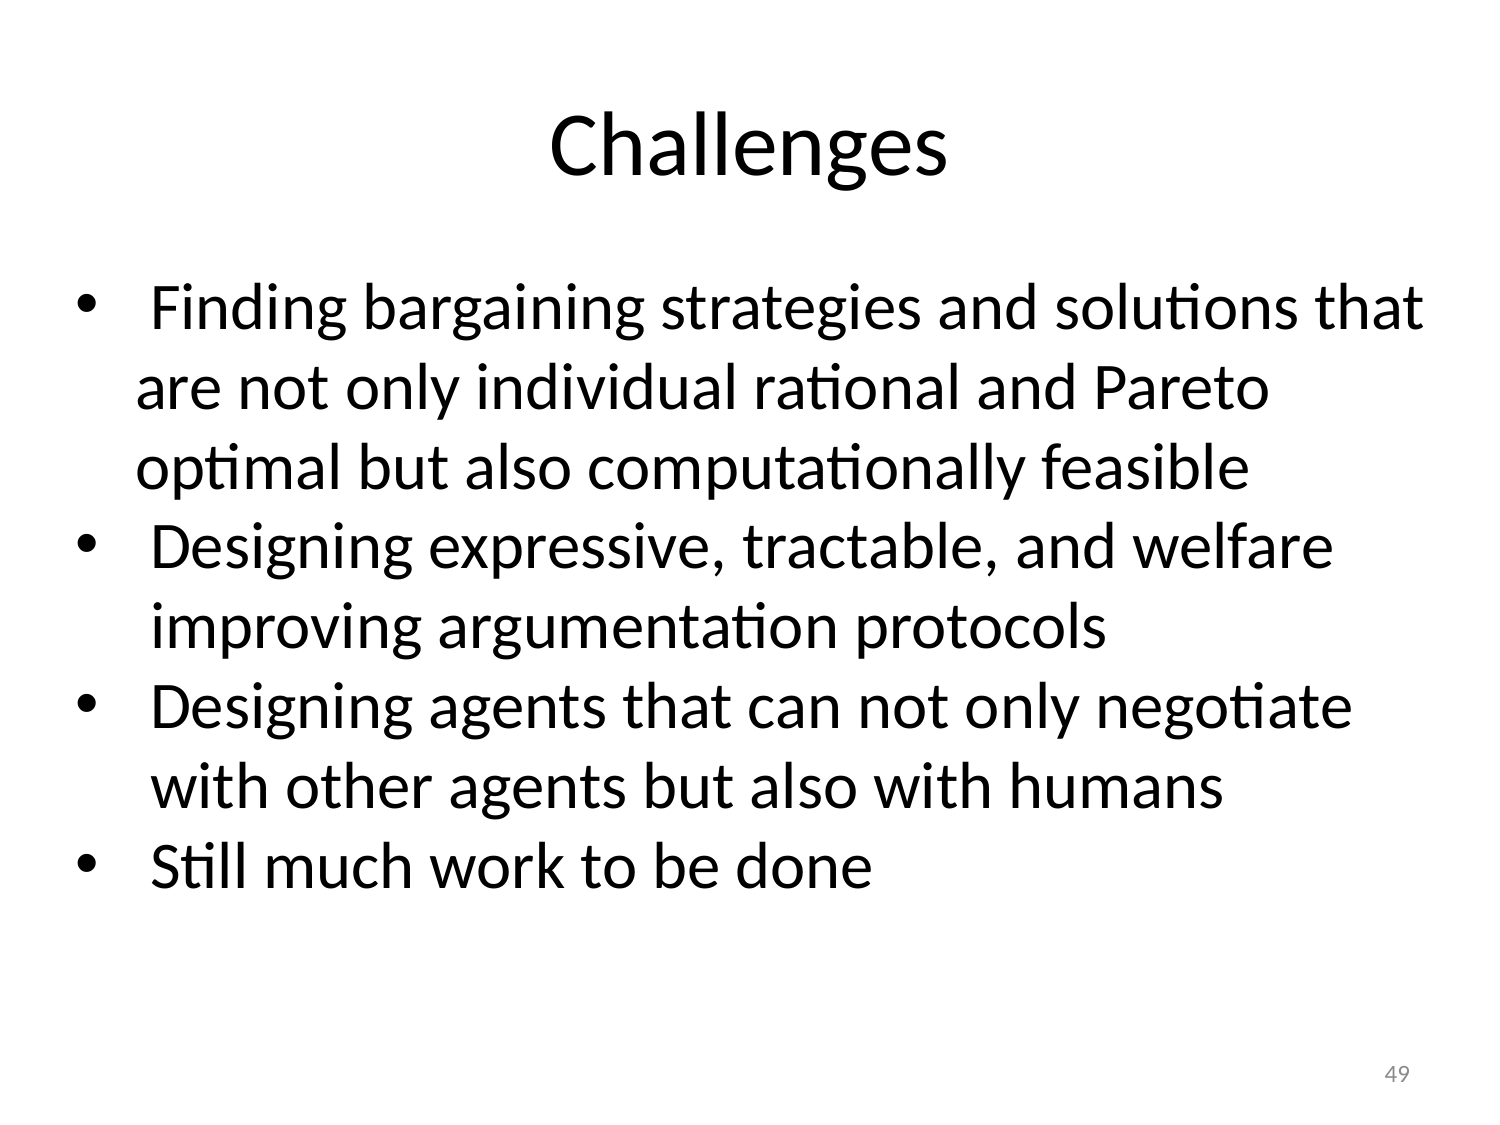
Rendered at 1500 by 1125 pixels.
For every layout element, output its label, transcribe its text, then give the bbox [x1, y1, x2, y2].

text_box Finding bargaining strategies and solutions that are not only individual rational and Pareto optimal but also computationally feasible Designing expressive, tractable, and welfare improving argumentation protocols Designing agents that can not only negotiate with other agents but also with humans Still much work to be done [75, 262, 1425, 1005]
slide_number 49 [1074, 1042, 1425, 1103]
text_box Challenges [75, 45, 1425, 233]
